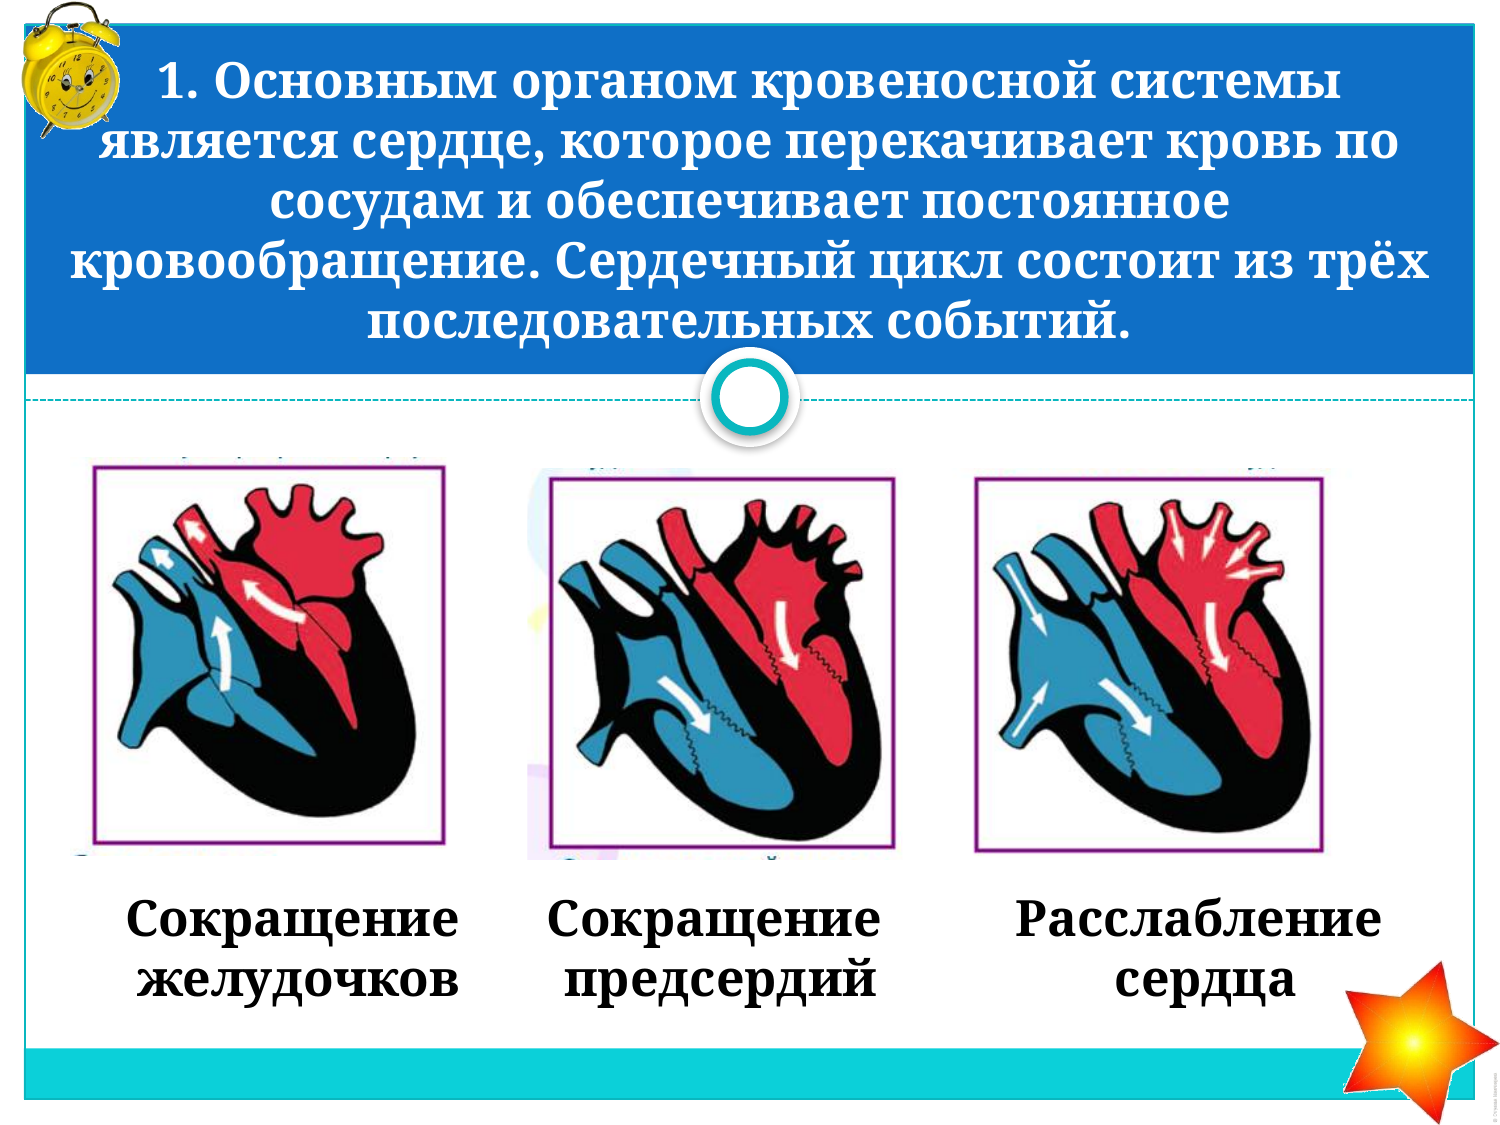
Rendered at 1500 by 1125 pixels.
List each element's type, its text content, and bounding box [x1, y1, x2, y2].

picture [948, 468, 1374, 864]
text_box Сокращение предсердий [531, 878, 910, 1014]
title 1. Основным органом кровеносной системы является сердце, которое перекачивает кровь по сосудам и обеспечивает постоянное кровообращение. Сердечный цикл состоит из трёх последовательных событий. [35, 105, 1465, 356]
text_box Расслабление сердца [1001, 878, 1412, 1014]
text_box Сокращение желудочков [110, 878, 488, 1014]
picture [0, 0, 141, 141]
picture [70, 456, 485, 856]
picture [1342, 960, 1500, 1125]
picture [527, 468, 903, 860]
